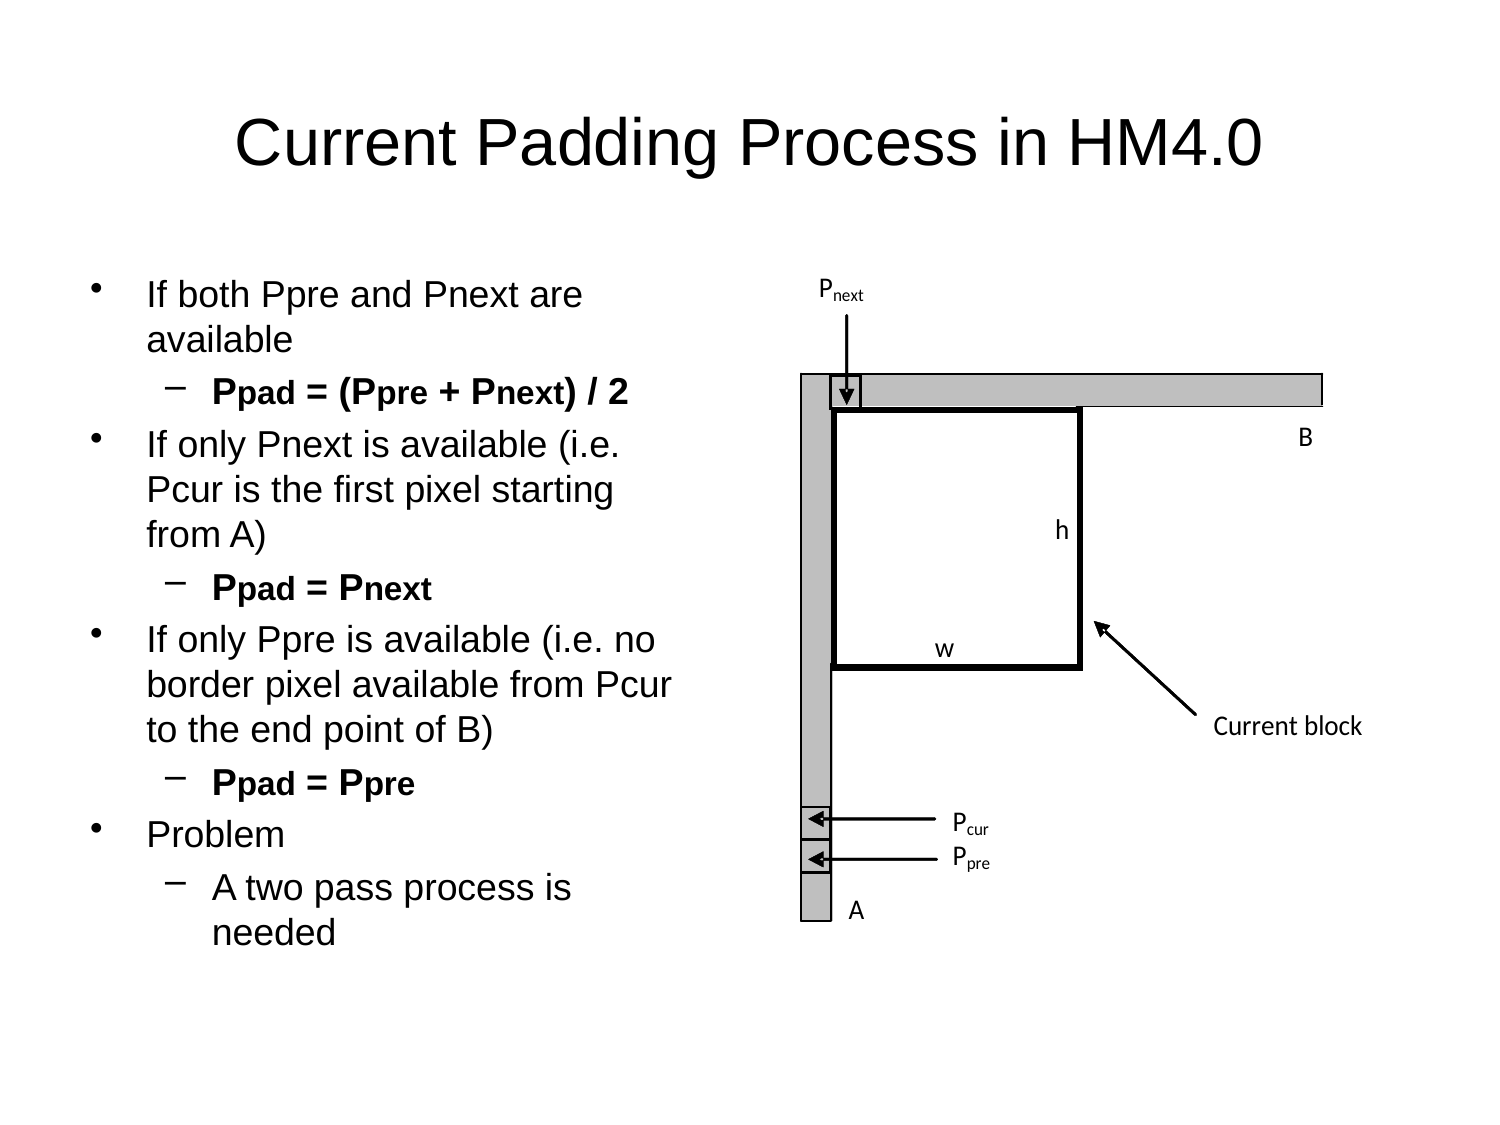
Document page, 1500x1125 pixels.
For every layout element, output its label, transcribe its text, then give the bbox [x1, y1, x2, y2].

picture [799, 261, 1438, 938]
title Current Padding Process in HM4.0 [74, 44, 1426, 233]
list If both Ppre and Pnext are available Ppad = (Ppre + Pnext) / 2 If only Pnext is available (i.e. Pcur is the first pixel starting from A) Ppad = Pnext If only Ppre is available (i.e. no border pixel available from Pcur to the end point of B) Ppad = Ppre Problem A two pass process is needed [74, 262, 713, 1013]
